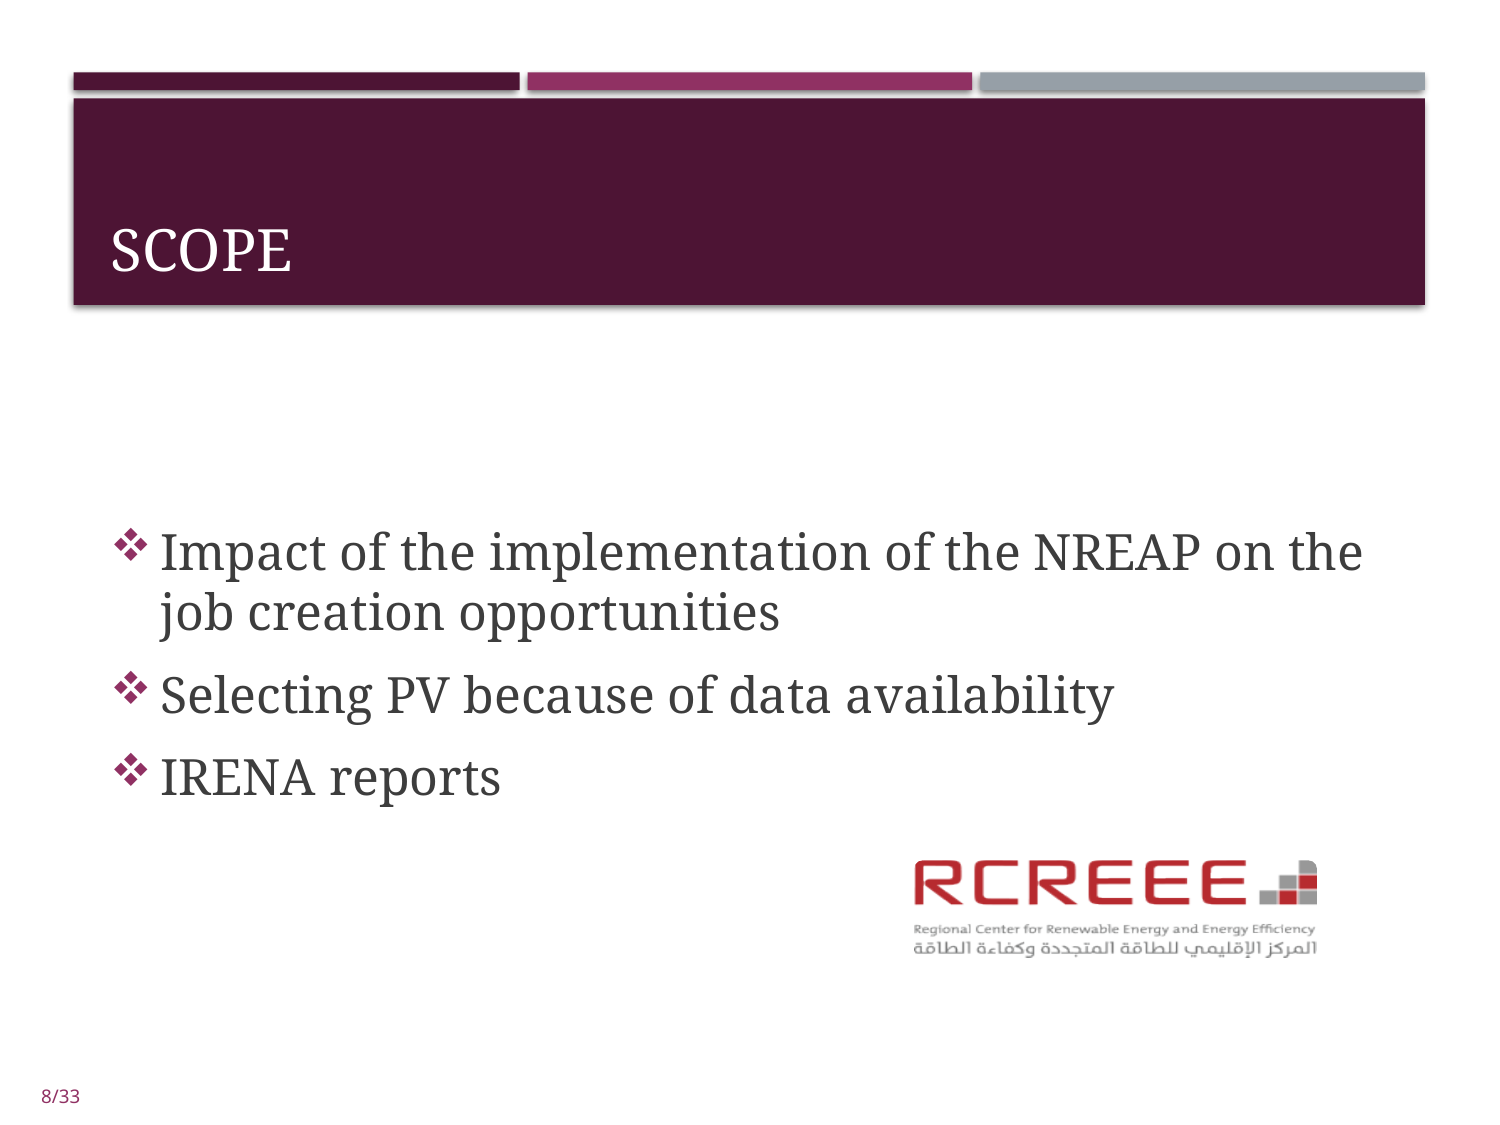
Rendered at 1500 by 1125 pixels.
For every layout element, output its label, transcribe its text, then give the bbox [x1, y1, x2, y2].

slide_number 8/33 [0, 1068, 96, 1125]
title Scope [95, 112, 1406, 291]
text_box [908, 849, 1323, 962]
list Impact of the implementation of the NREAP on the job creation opportunities Selecting PV because of data availability IRENA reports [95, 365, 1406, 962]
